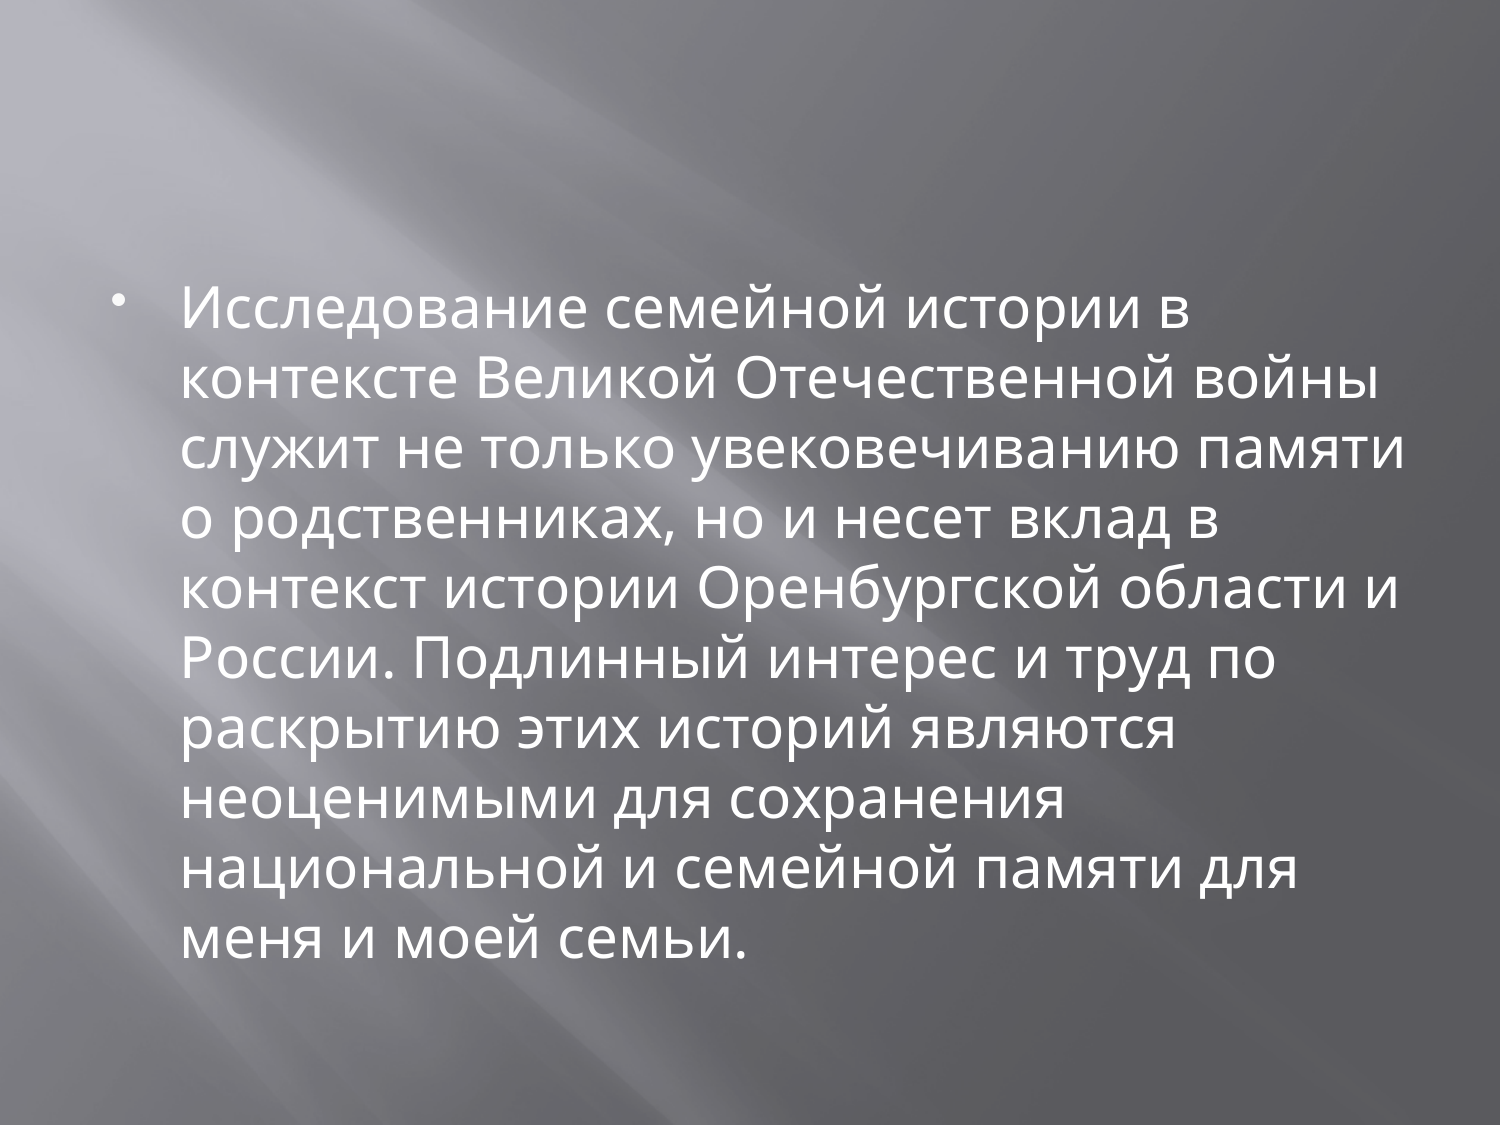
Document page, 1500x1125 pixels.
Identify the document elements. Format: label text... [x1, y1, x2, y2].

list Исследование семейной истории в контексте Великой Отечественной войны служит не только увековечиванию памяти о родственниках, но и несет вклад в контекст истории Оренбургской области и России. Подлинный интерес и труд по раскрытию этих историй являются неоценимыми для сохранения национальной и семейной памяти для меня и моей семьи. [75, 262, 1425, 1035]
